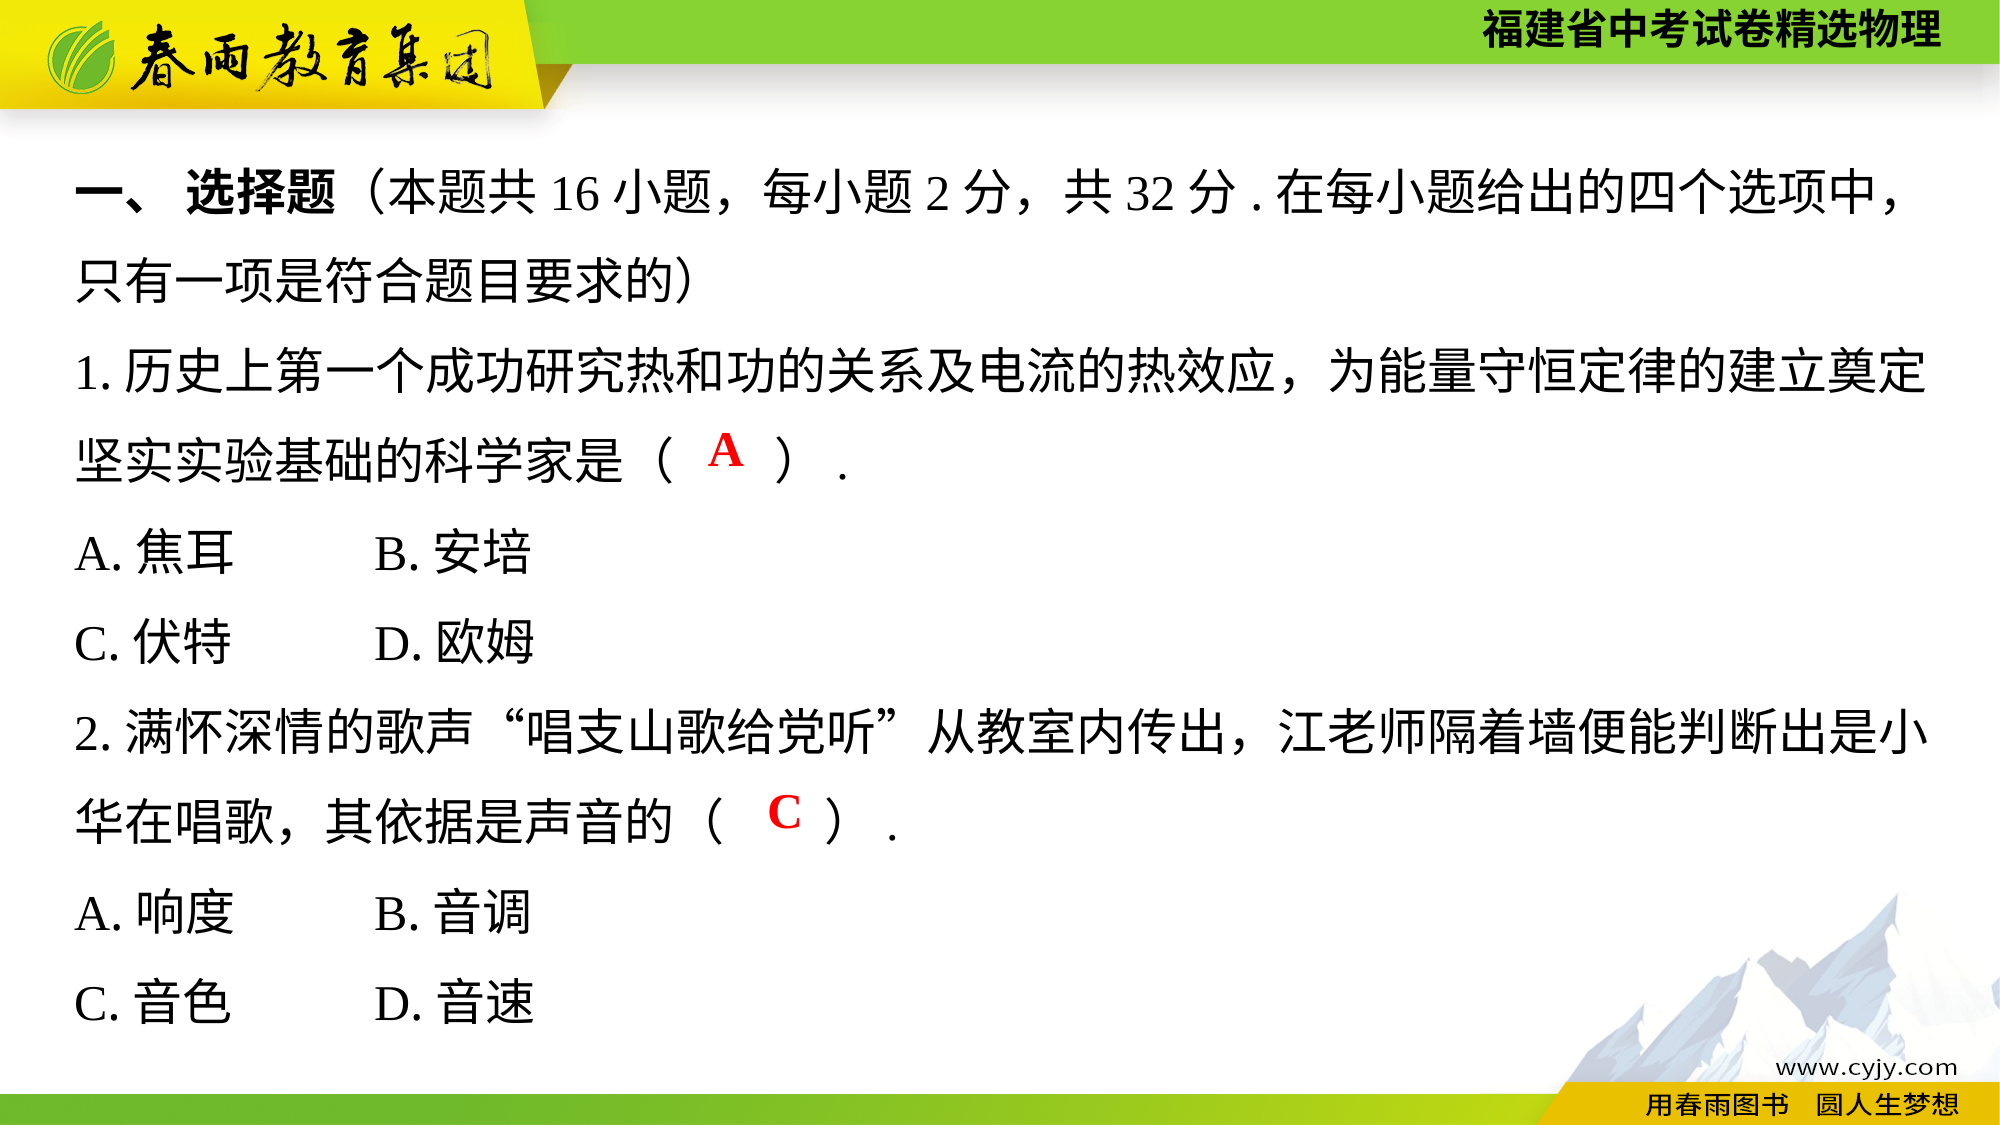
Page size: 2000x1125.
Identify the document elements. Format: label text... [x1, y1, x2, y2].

list 一、 选择题（本题共16小题，每小题2分，共32分.在每小题给出的四个选项中，只有一项是符合题目要求的） 1.历史上第一个成功研究热和功的关系及电流的热效应，为能量守恒定律的建立奠定坚实实验基础的科学家是（ ）. A.焦耳 B.安培 C.伏特 D.欧姆 2.满怀深情的歌声“唱支山歌给党听”从教室内传出，江老师隔着墙便能判断出是小华在唱歌，其依据是声音的（ ）. A.响度 B.音调 C.音色 D.音速 [59, 122, 1944, 1035]
text_box A [693, 408, 759, 484]
text_box C [752, 771, 819, 846]
picture [0, 0, 2000, 1125]
